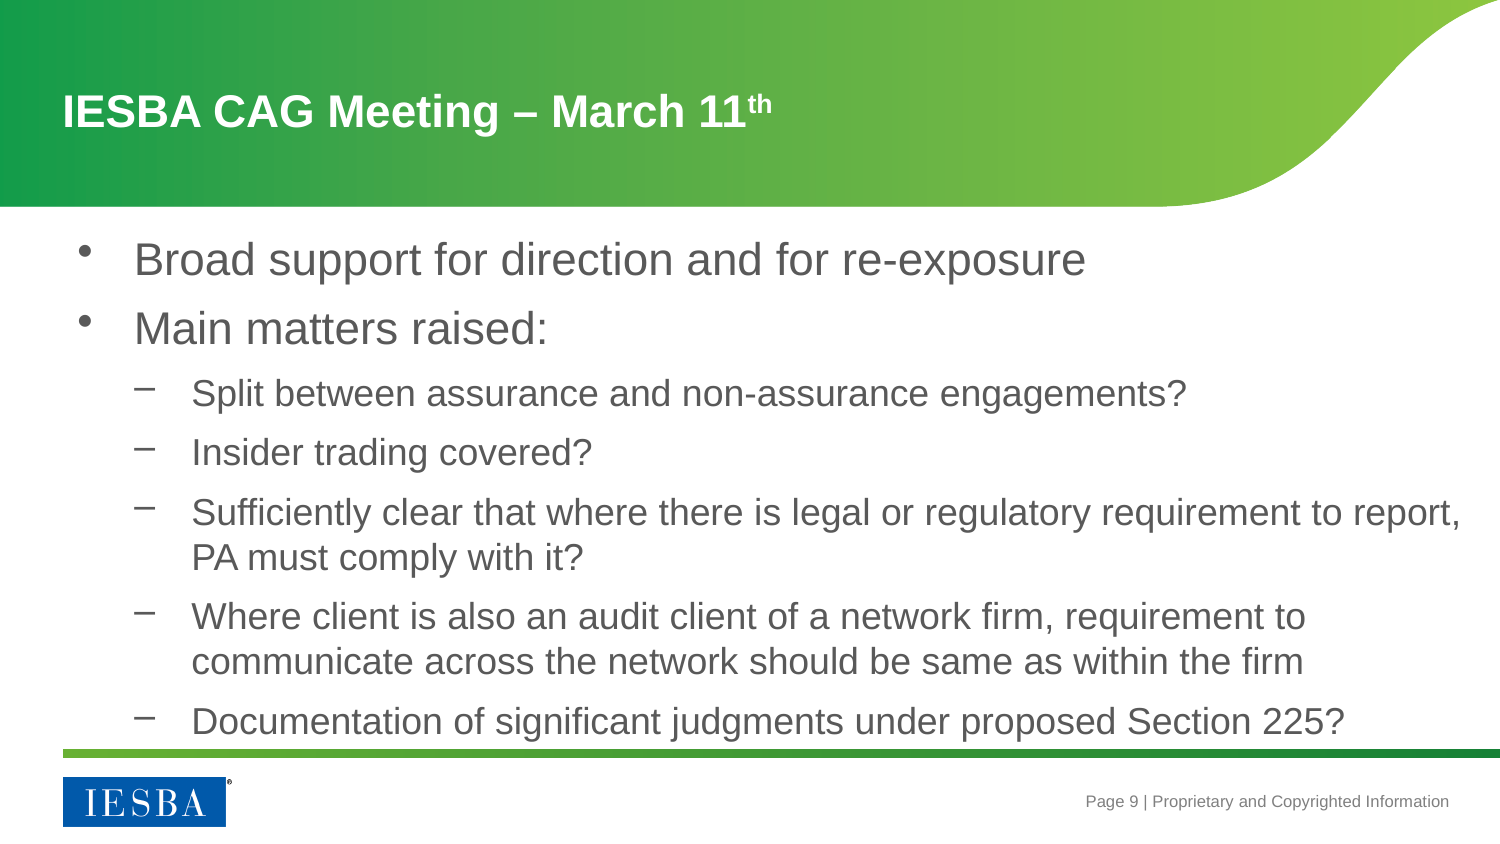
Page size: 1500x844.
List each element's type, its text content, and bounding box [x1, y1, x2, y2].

picture [0, 0, 1500, 207]
list Broad support for direction and for re-exposure Main matters raised: Split between assurance and non-assurance engagements? Insider trading covered? Sufficiently clear that where there is legal or regulatory requirement to report, PA must comply with it? Where client is also an audit client of a network firm, requirement to communicate across the network should be same as within the firm Documentation of significant judgments under proposed Section 225? [62, 221, 1500, 760]
picture [63, 777, 232, 827]
title IESBA CAG Meeting – March 11th [62, 46, 1300, 172]
